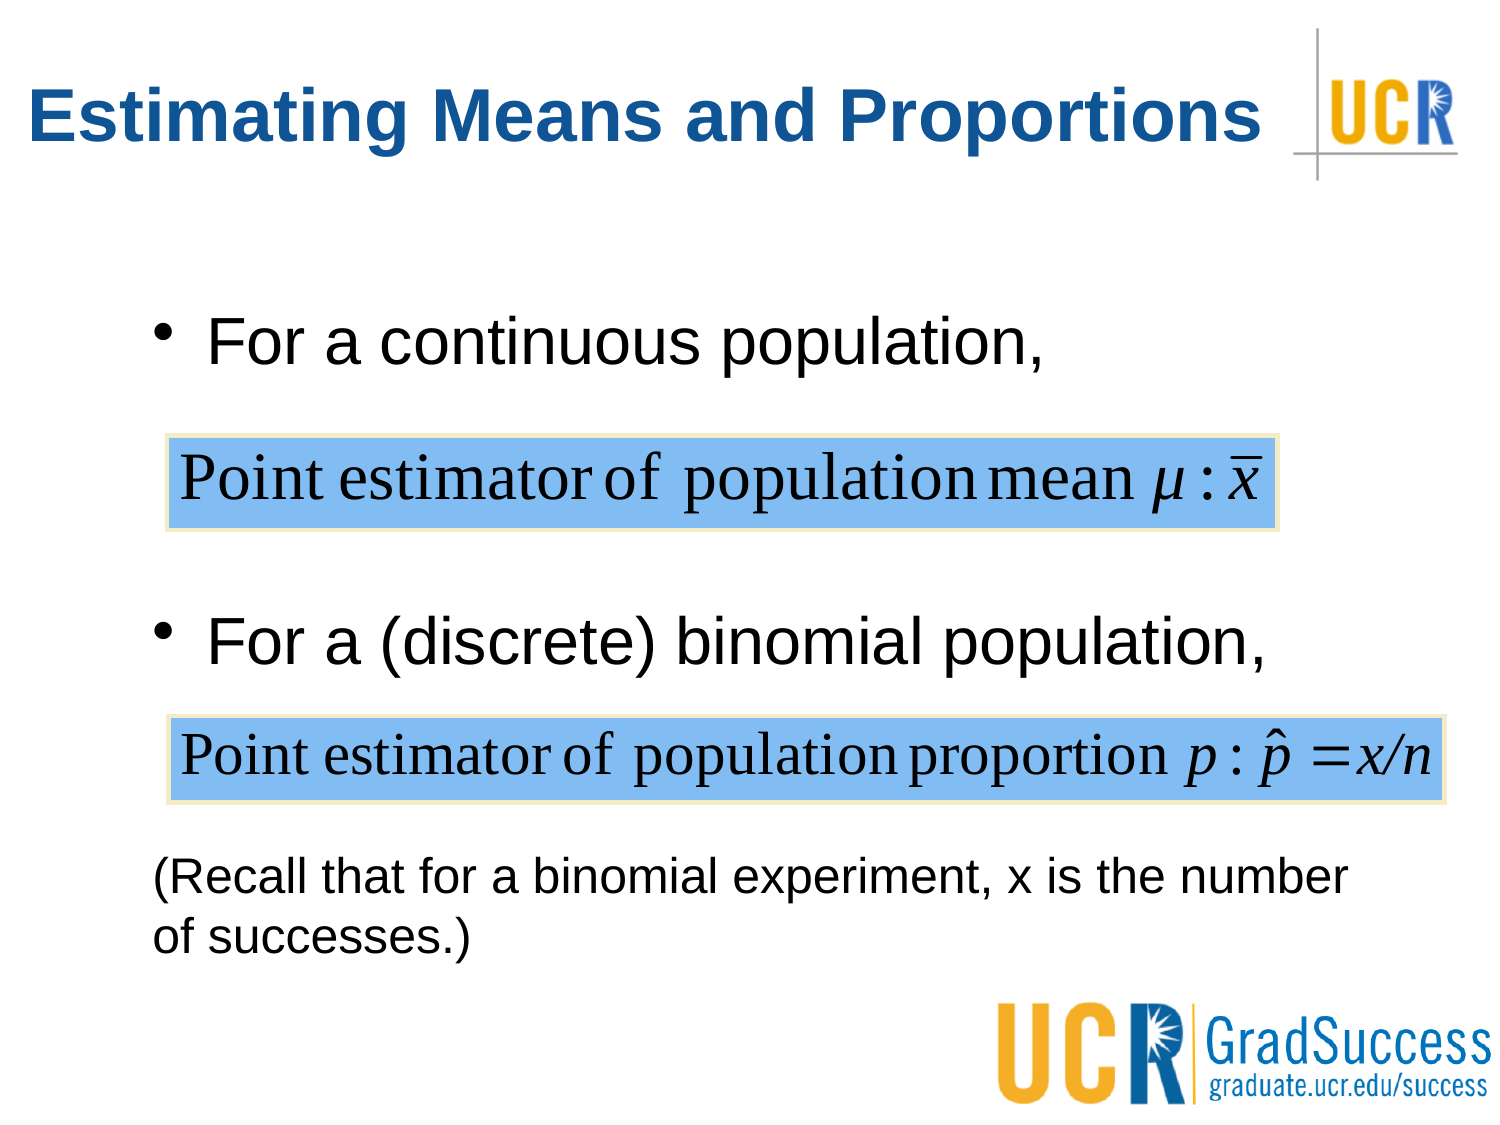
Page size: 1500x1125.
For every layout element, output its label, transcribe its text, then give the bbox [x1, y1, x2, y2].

text_box For a continuous population, [137, 299, 1375, 387]
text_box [170, 718, 1443, 801]
text_box For a (discrete) binomial population, [137, 599, 1375, 687]
text_box (Recall that for a binomial experiment, x is the number of successes.) [137, 836, 1375, 971]
picture [1282, 0, 1500, 196]
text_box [169, 437, 1276, 528]
title Estimating Means and Proportions [12, 0, 1313, 165]
